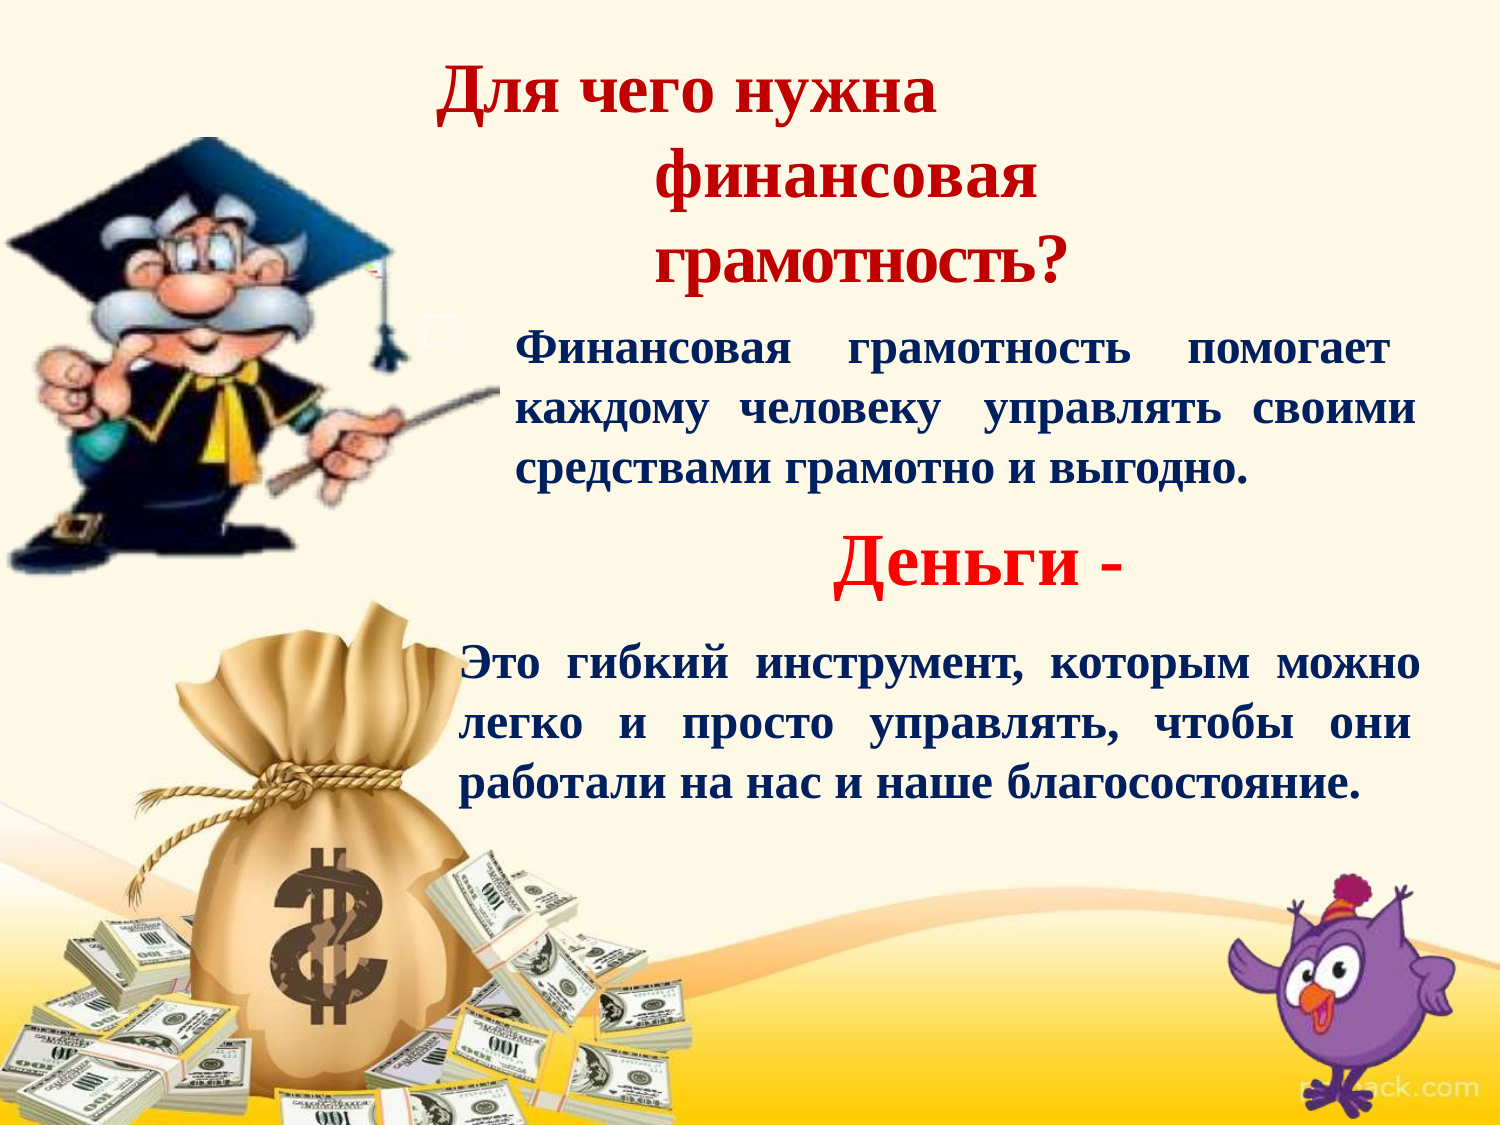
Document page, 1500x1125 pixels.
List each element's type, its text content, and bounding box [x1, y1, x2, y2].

title Для чего нужна финансовая грамотность? [434, 39, 1293, 297]
text_box Финансовая грамотность помогает каждому человеку управлять своими средствами грамотно и выгодно. Деньги - Это гибкий инструмент, которым можно легко и просто управлять, чтобы они работали на нас и наше благосостояние. [456, 311, 1447, 809]
picture [0, 0, 1500, 1125]
